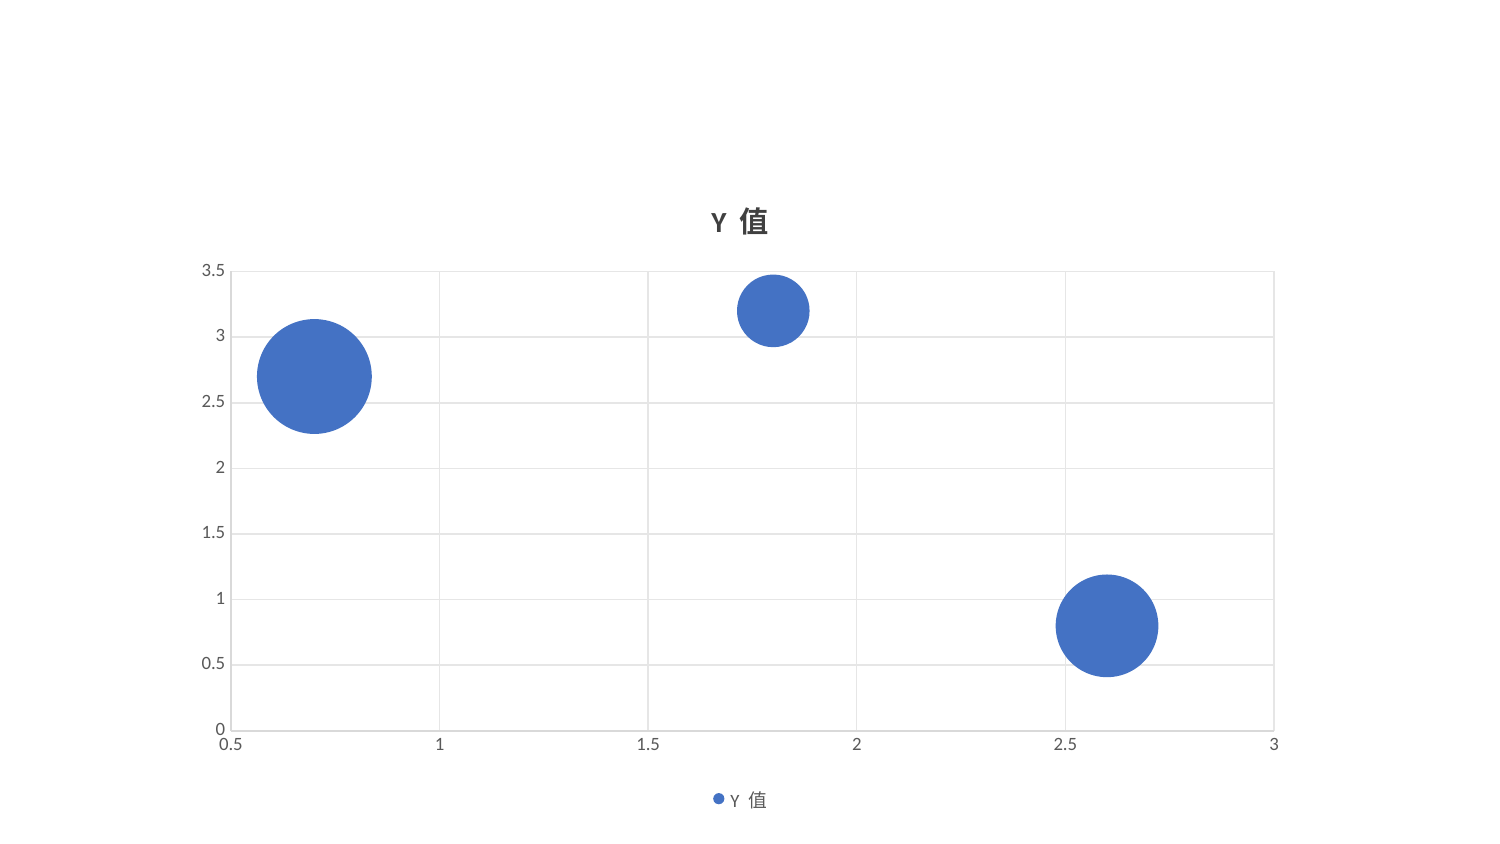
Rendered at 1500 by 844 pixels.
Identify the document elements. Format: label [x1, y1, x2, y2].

chart [179, 168, 1302, 818]
